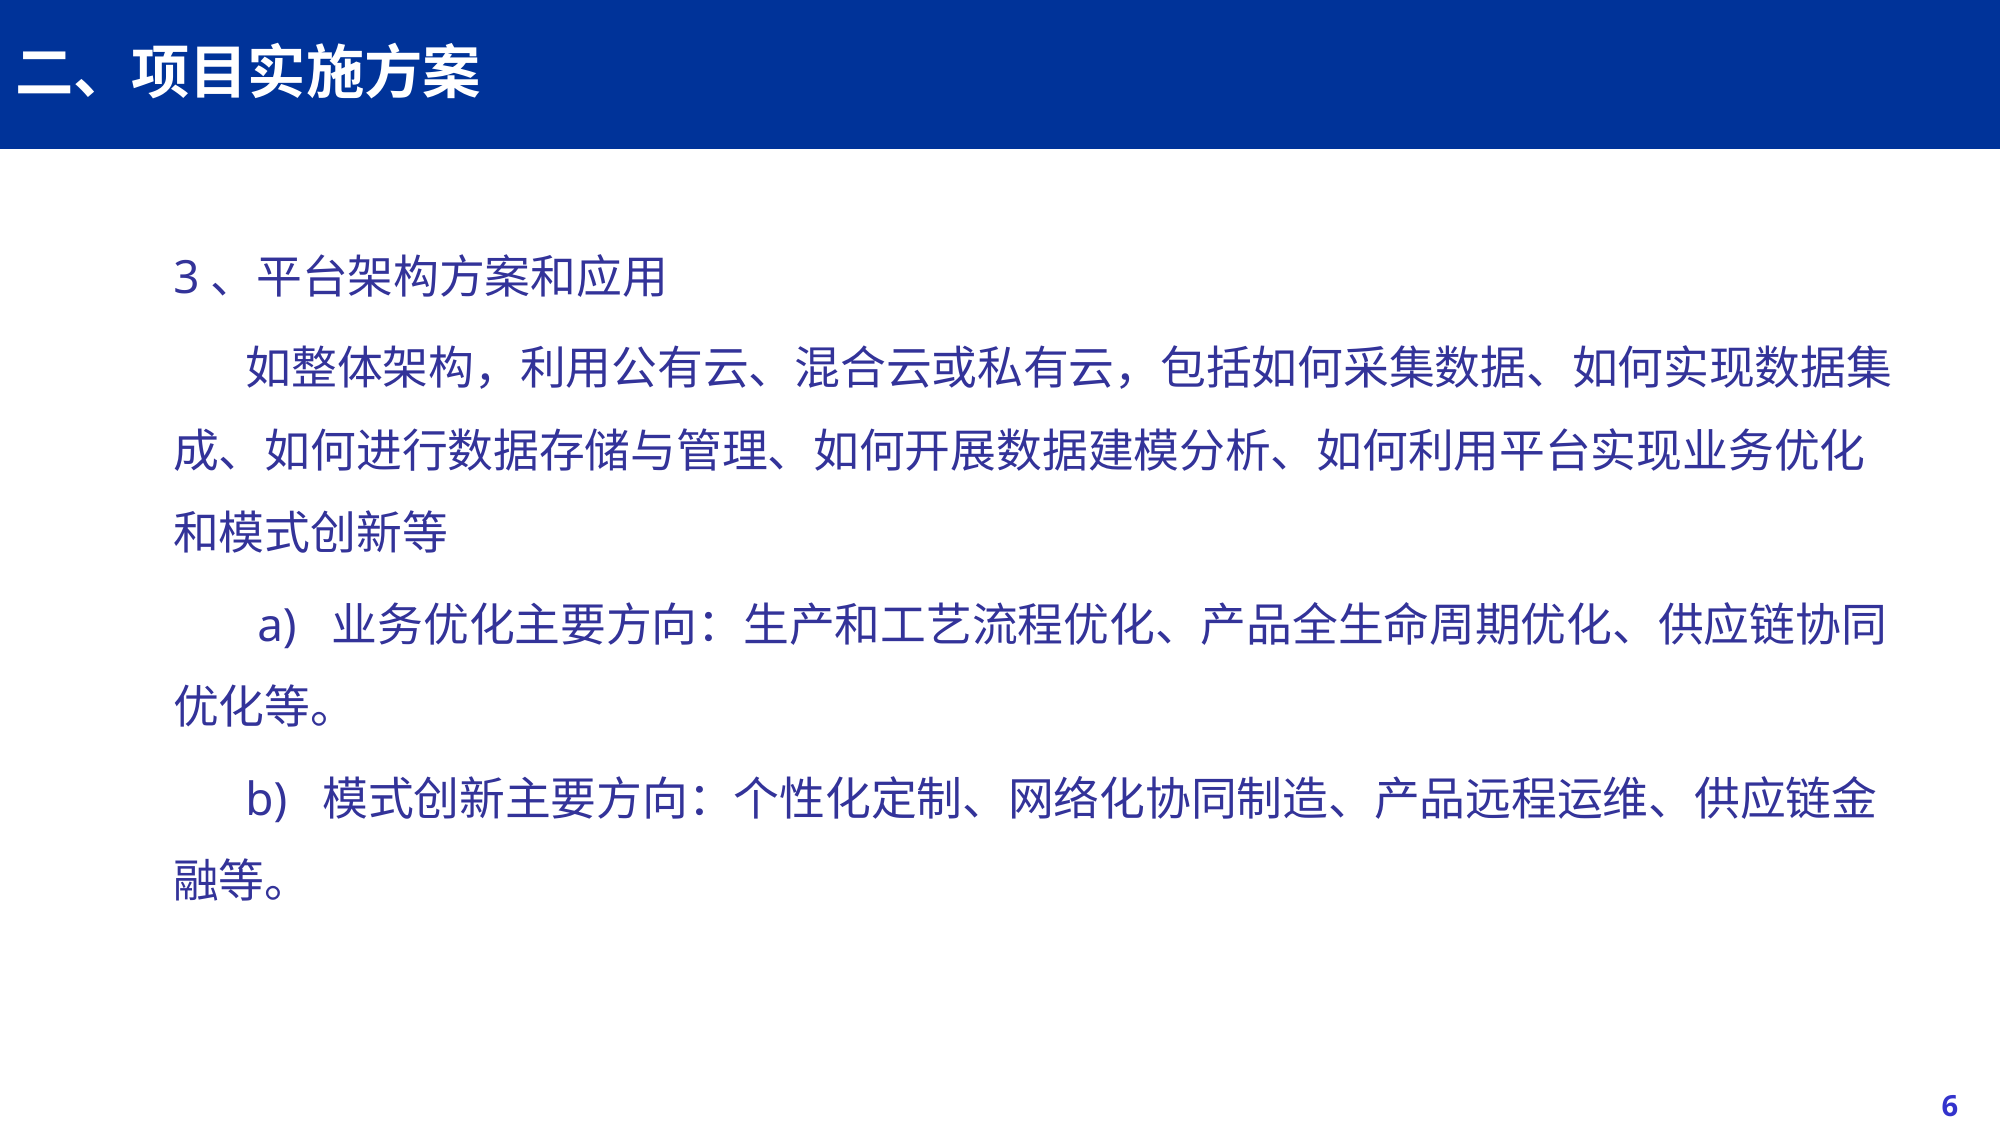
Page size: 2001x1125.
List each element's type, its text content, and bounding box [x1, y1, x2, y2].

list 3、平台架构方案和应用 如整体架构，利用公有云、混合云或私有云，包括如何采集数据、如何实现数据集成、如何进行数据存储与管理、如何开展数据建模分析、如何利用平台实现业务优化和模式创新等 a) 业务优化主要方向：生产和工艺流程优化、产品全生命周期优化、供应链协同优化等。 b) 模式创新主要方向：个性化定制、网络化协同制造、产品远程运维、供应链金融等。 [83, 212, 1917, 1125]
title 二、项目实施方案 [0, 0, 2000, 145]
